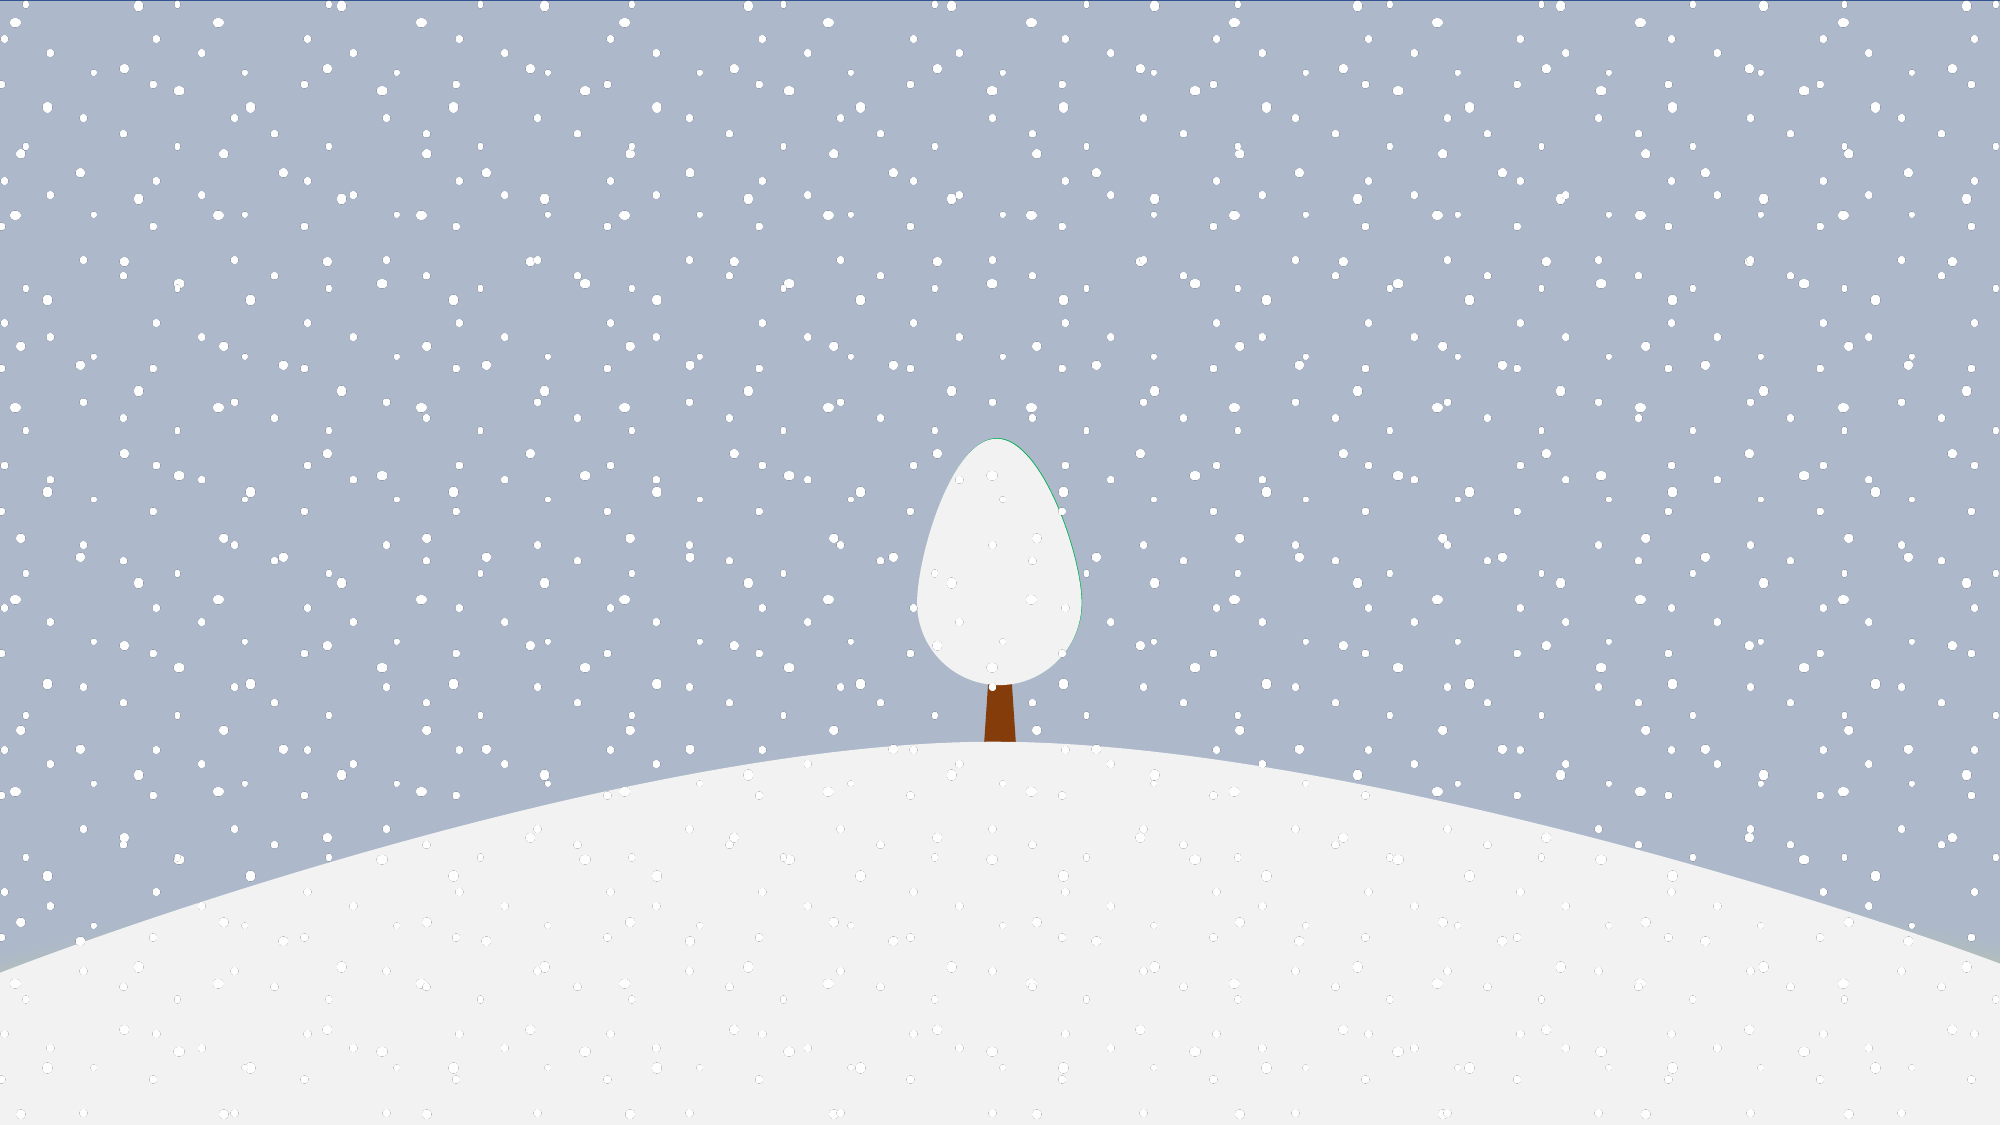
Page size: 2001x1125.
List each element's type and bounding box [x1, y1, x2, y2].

text_box [917, 438, 1083, 744]
text_box [0, 743, 2000, 1125]
text_box [0, 0, 2000, 743]
